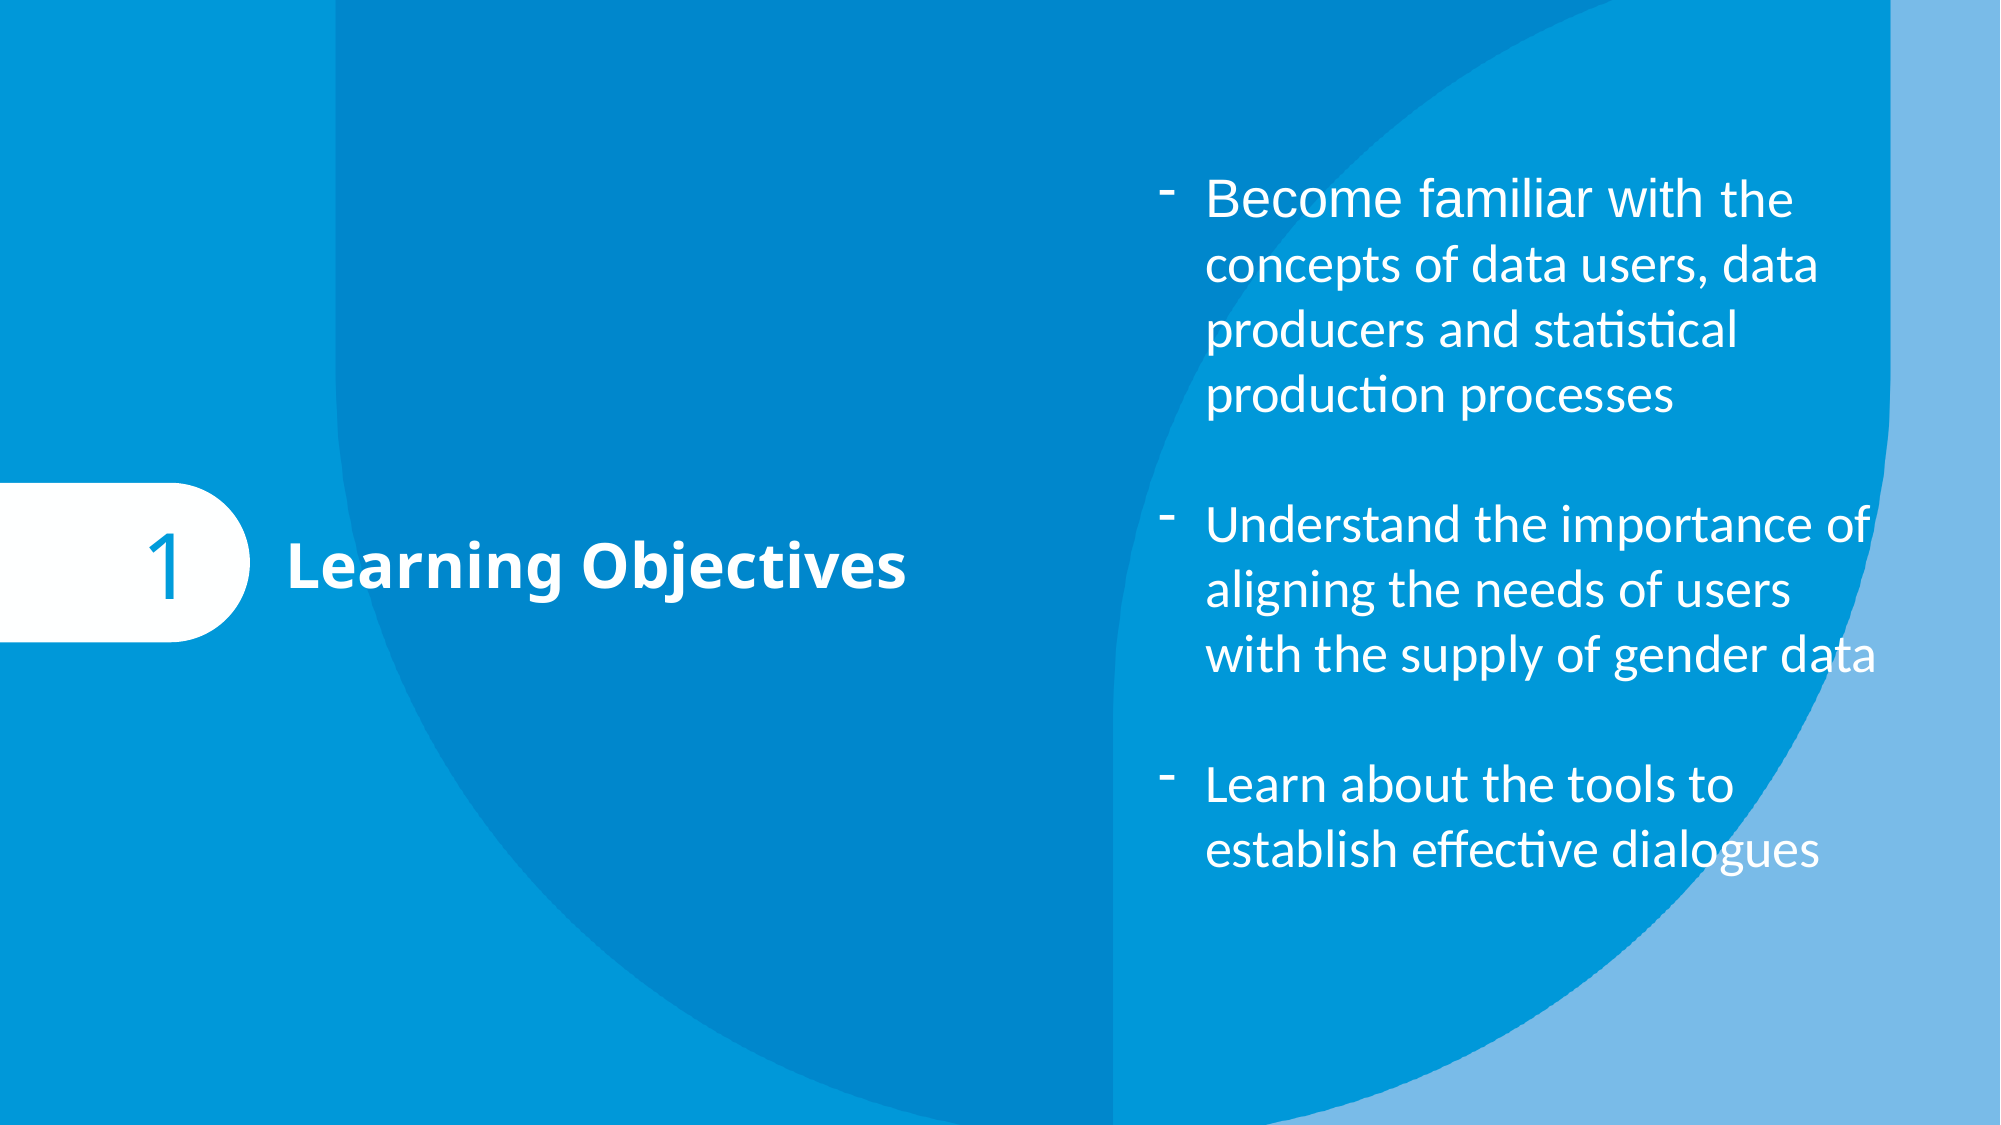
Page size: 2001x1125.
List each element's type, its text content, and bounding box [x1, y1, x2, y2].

list 1 [2, 506, 194, 619]
text_box Become familiar with the concepts of data users, data producers and statistical production processes Understand the importance of aligning the needs of users with the supply of gender data Learn about the tools to establish effective dialogues [1143, 156, 1902, 951]
list Learning Objectives [285, 525, 1044, 602]
